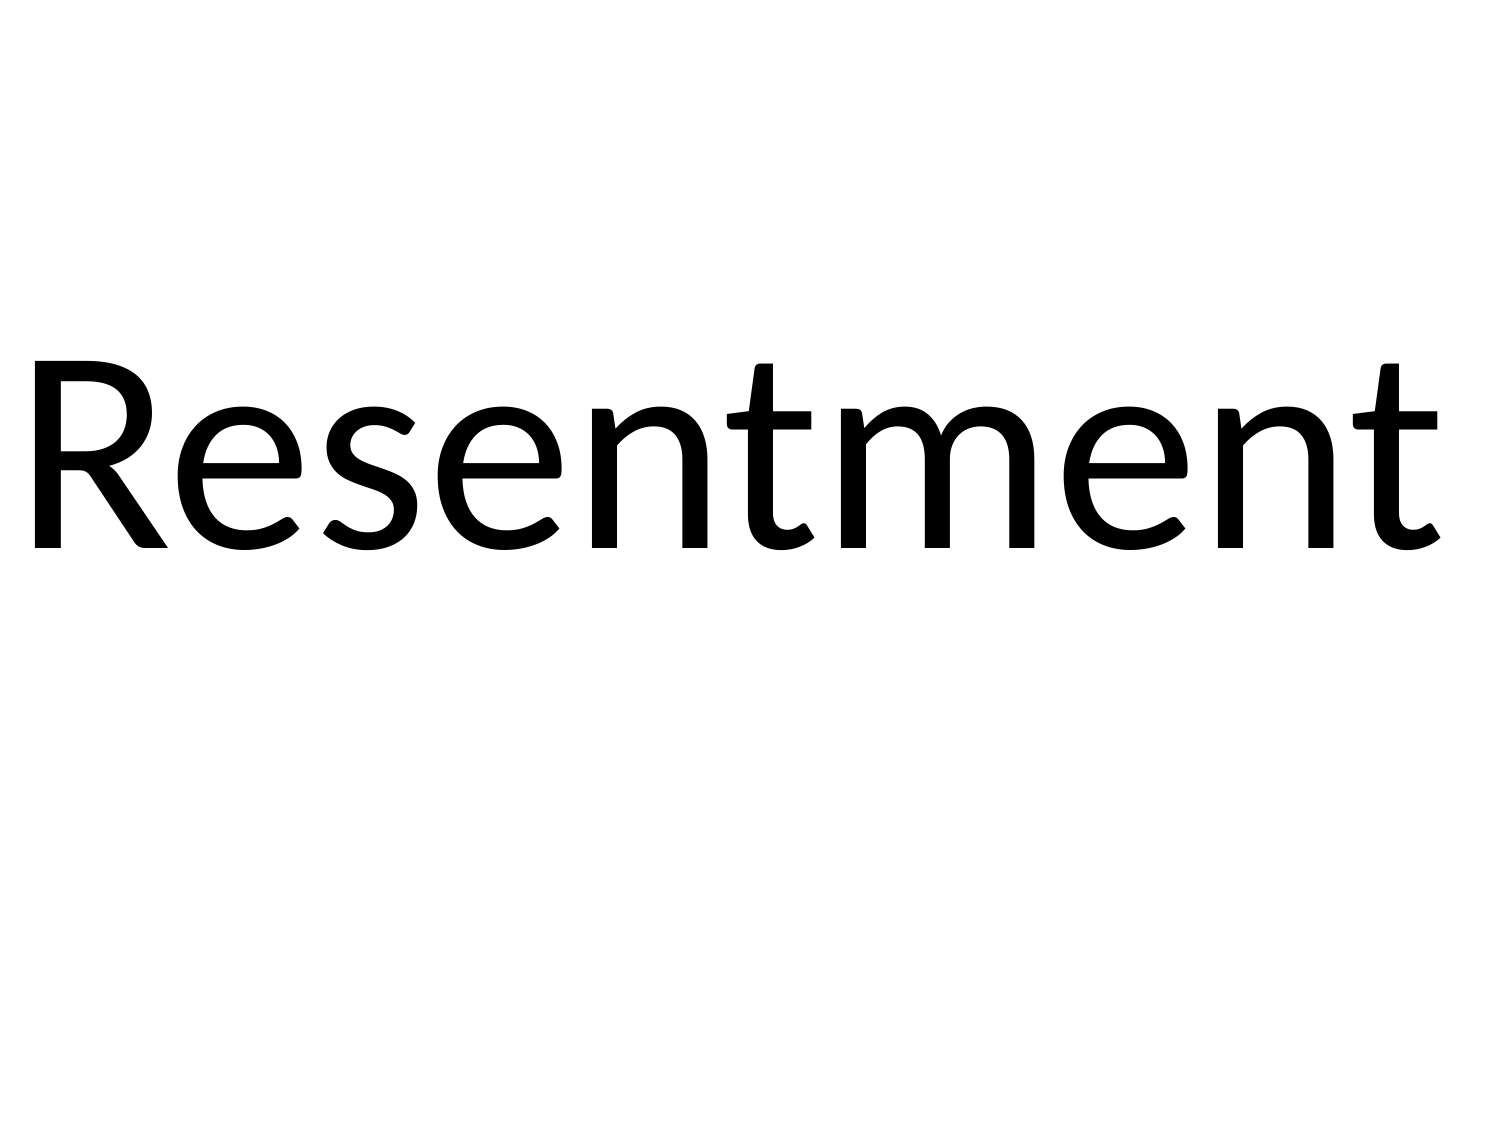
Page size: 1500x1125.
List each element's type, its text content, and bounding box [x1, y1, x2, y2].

text_box Resentment [0, 249, 1500, 615]
